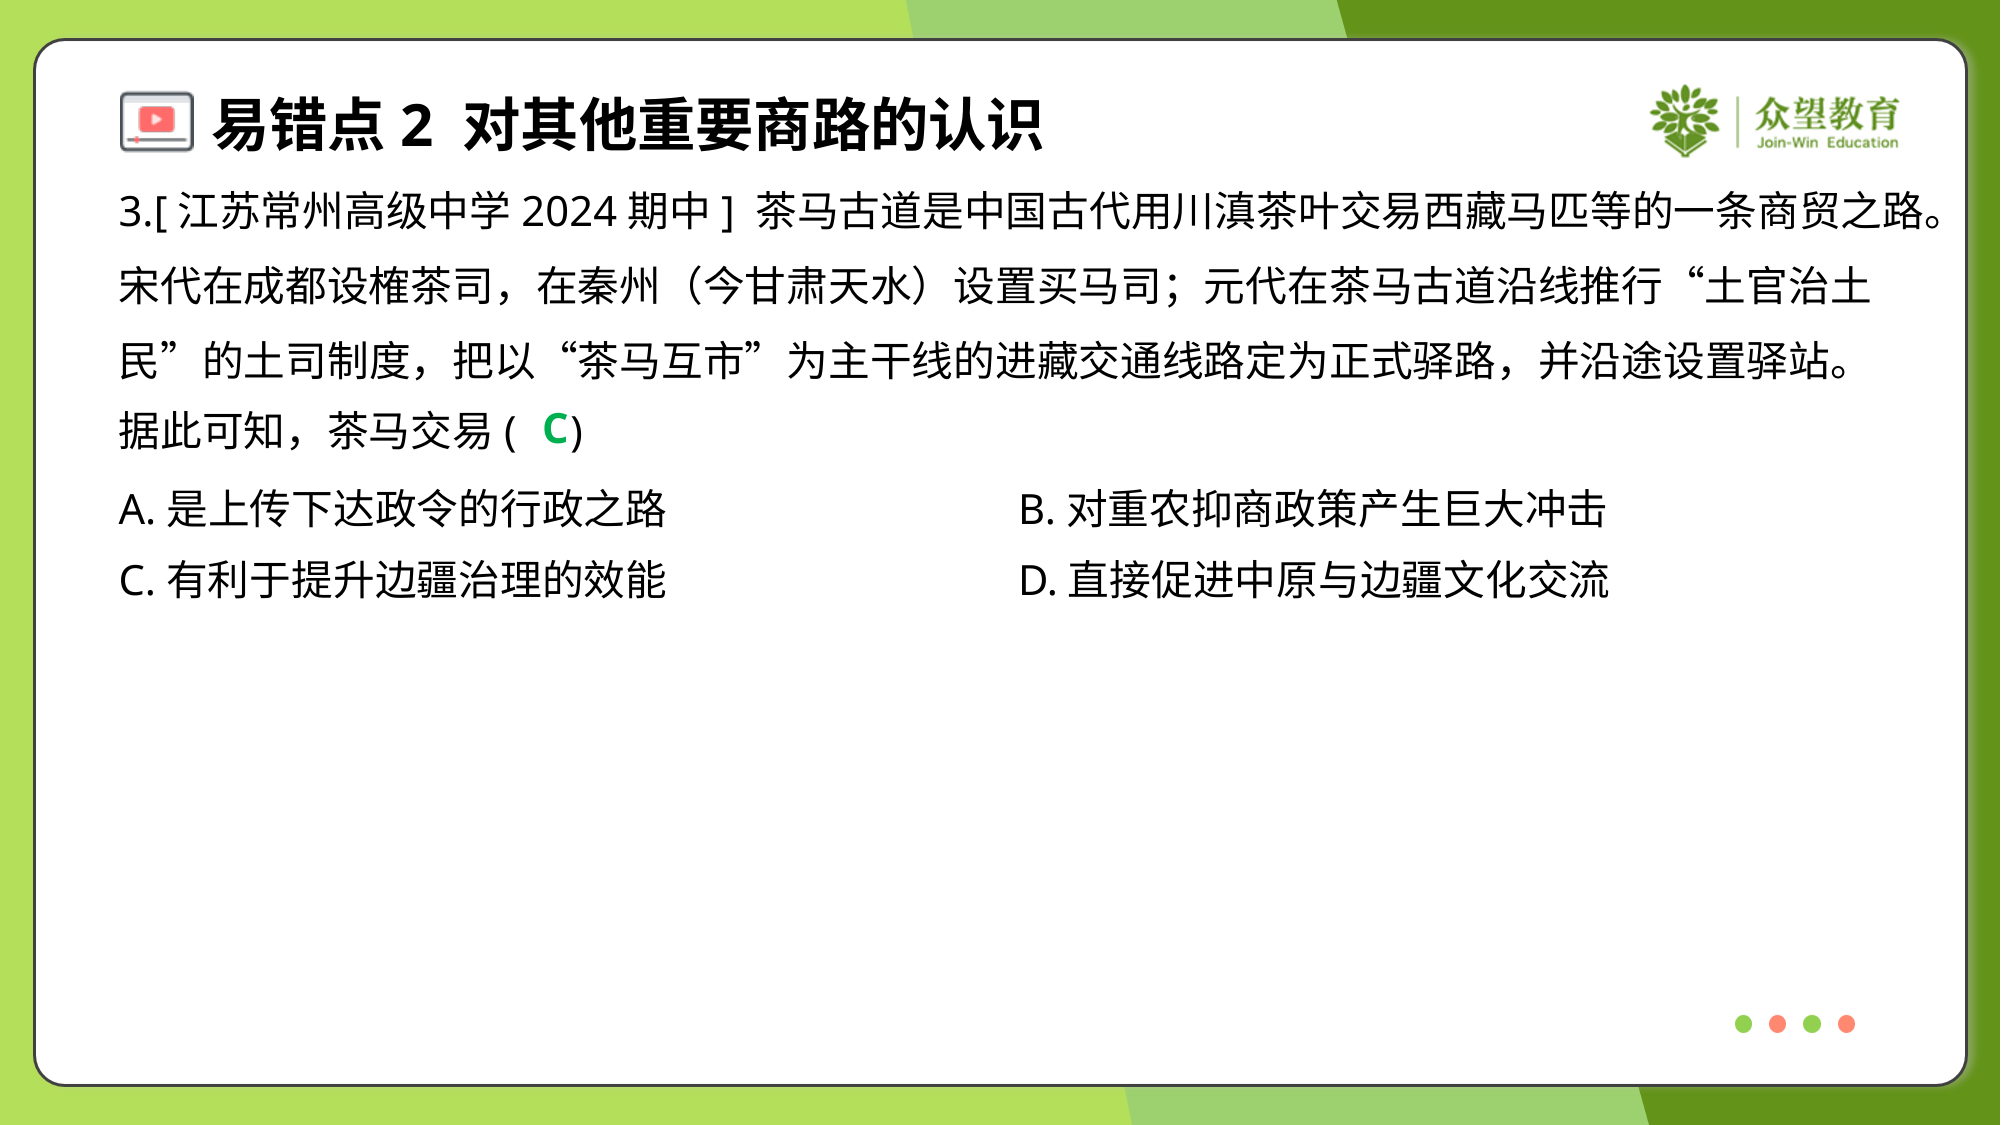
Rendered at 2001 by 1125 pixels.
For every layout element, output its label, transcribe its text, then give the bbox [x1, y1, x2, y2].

text_box A.是上传下达政令的行政之路 B.对重农抑商政策产生巨大冲击 C.有利于提升边疆治理的效能 D.直接促进中原与边疆文化交流 [118, 457, 1883, 597]
text_box C [526, 381, 585, 446]
text_box 3.[江苏常州高级中学2024期中] 茶马古道是中国古代用川滇茶叶交易西藏马匹等的一条商贸之路。 宋代在成都设榷茶司，在秦州（今甘肃天水）设置买马司；元代在茶马古道沿线推行“土官治土 民”的土司制度，把以“茶马互市”为主干线的进藏交通线路定为正式驿路，并沿途设置驿站。 据此可知，茶马交易( ) [118, 159, 1883, 448]
picture [0, 0, 2000, 1125]
